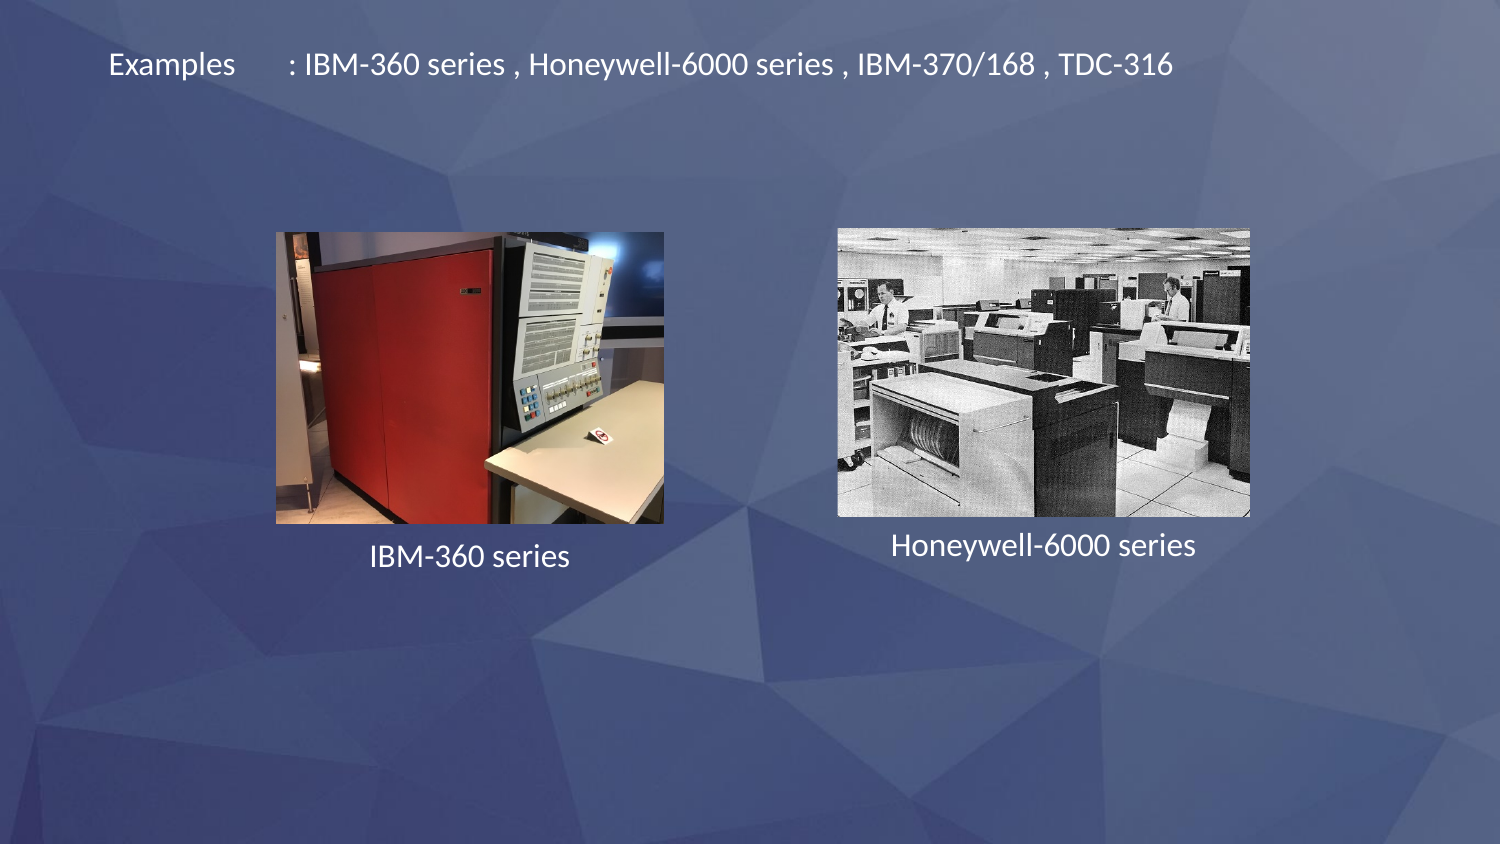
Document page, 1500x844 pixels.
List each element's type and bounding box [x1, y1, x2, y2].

text_box [837, 227, 1251, 573]
text_box [276, 232, 665, 583]
picture [0, 0, 1500, 844]
